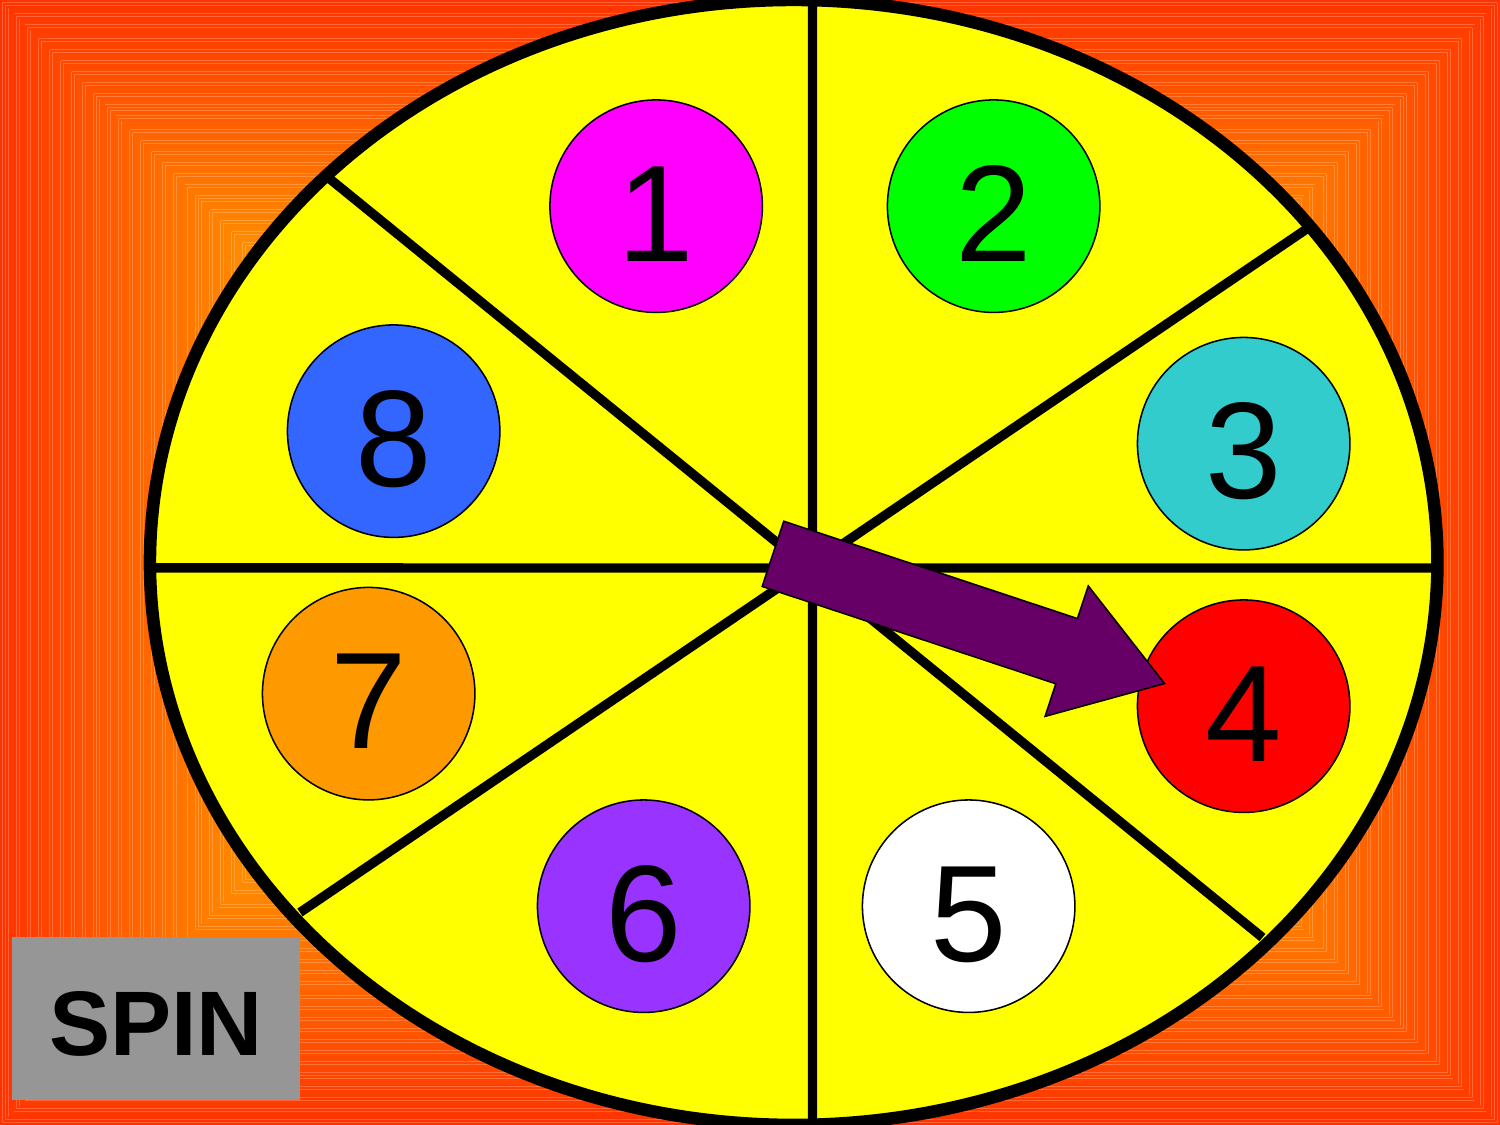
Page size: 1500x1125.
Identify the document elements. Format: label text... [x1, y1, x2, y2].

text_box 7 [262, 587, 475, 800]
text_box 4 [1137, 599, 1350, 813]
text_box [813, 568, 1438, 1125]
text_box 1 [549, 99, 763, 313]
text_box 8 [287, 324, 500, 538]
text_box SPIN [12, 937, 300, 1100]
text_box 3 [1137, 337, 1350, 550]
text_box 5 [862, 799, 1075, 1013]
text_box 6 [537, 799, 750, 1013]
text_box 2 [887, 99, 1100, 313]
text_box [762, 521, 1165, 717]
text_box [813, 0, 1438, 567]
text_box [149, 0, 812, 1125]
